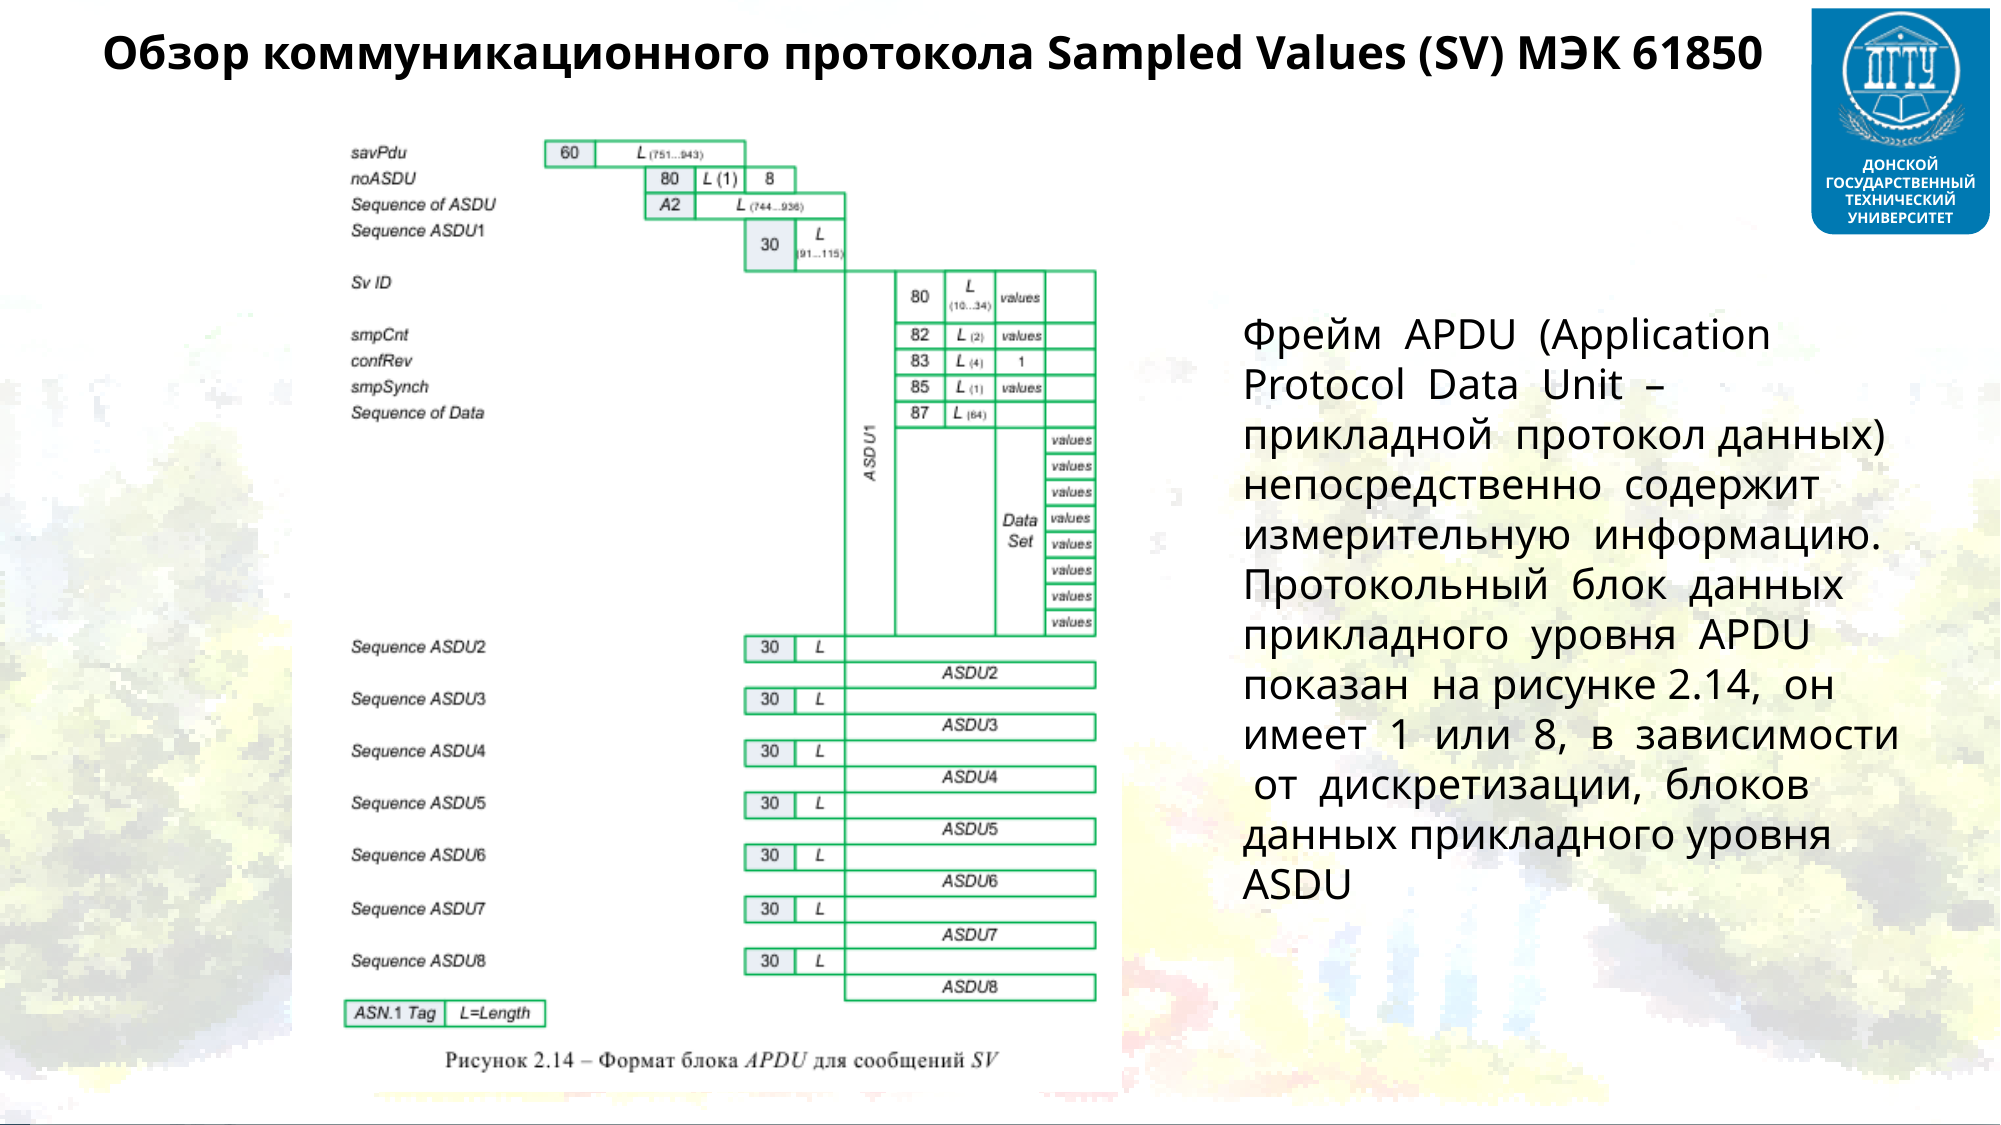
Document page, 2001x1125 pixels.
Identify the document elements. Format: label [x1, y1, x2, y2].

text_box [1801, 8, 2000, 236]
picture [0, 0, 2000, 1125]
